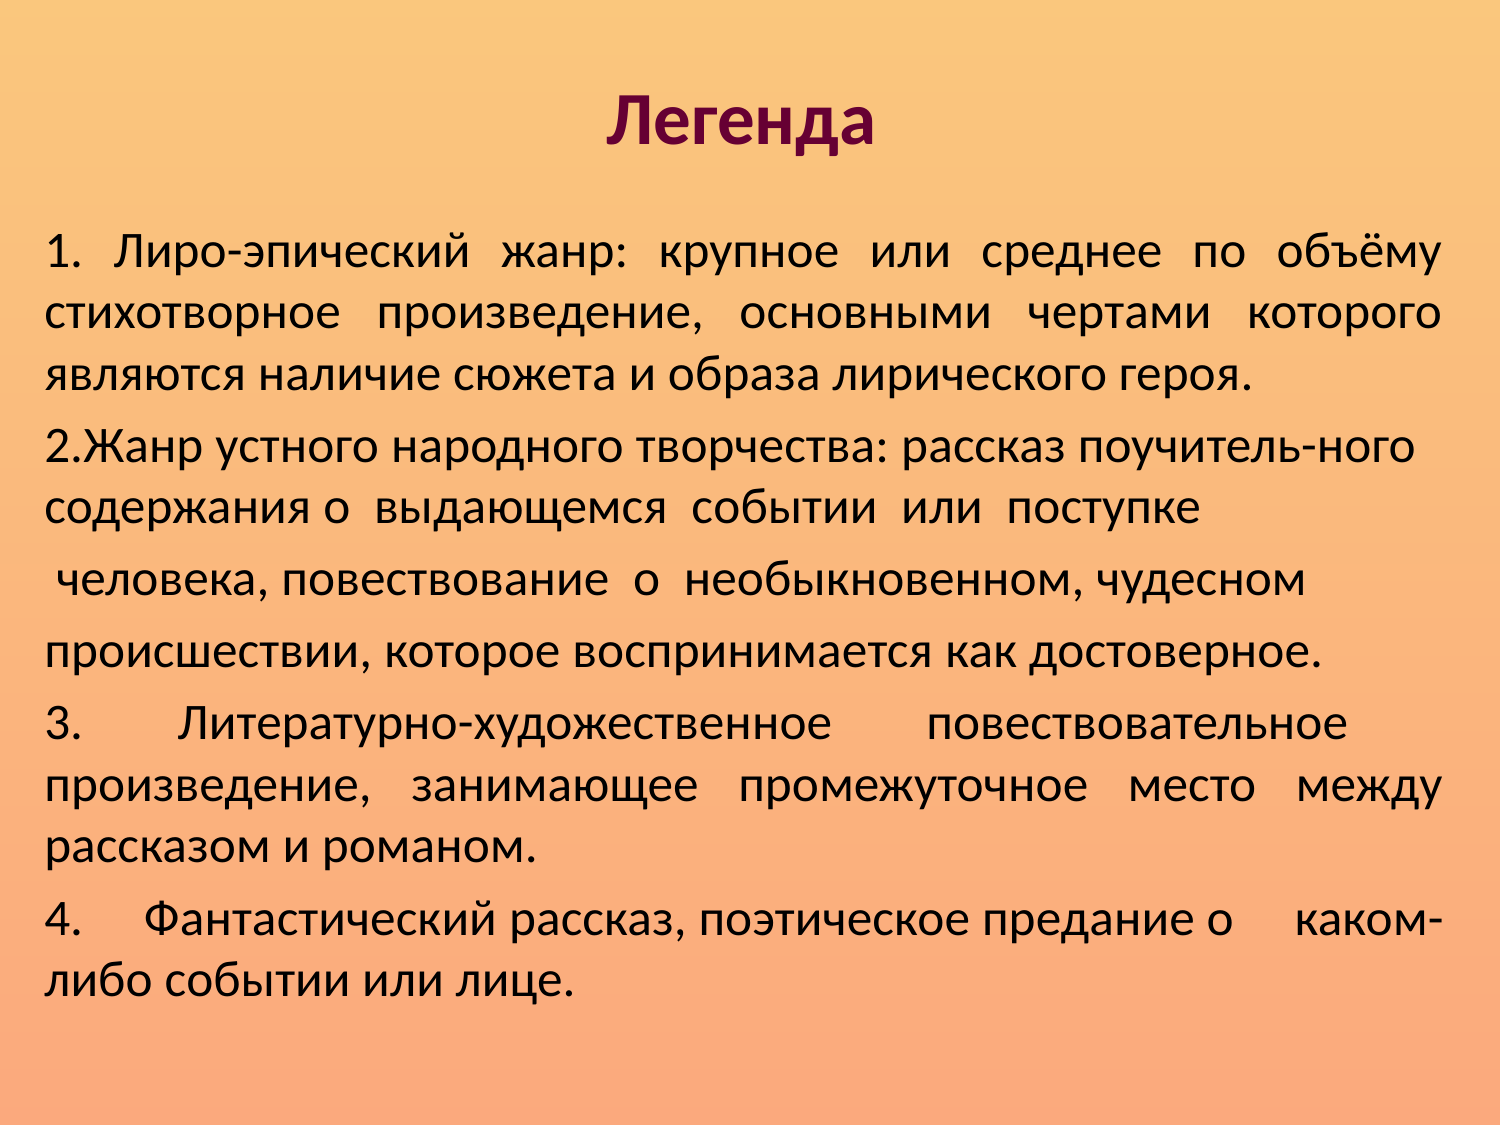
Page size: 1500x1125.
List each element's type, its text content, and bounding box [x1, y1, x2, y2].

list 1. Лиро-эпический жанр: крупное или среднее по объёму стихотворное произведение, основными чертами которого являются наличие сюжета и образа лирического героя. 2.Жанр устного народного творчества: рассказ поучитель-ного содержания о выдающемся событии или поступке человека, повествование о необыкновенном, чудесном происшествии, которое воспринимается как достоверное. 3. Литературно-художественное повествовательное произведение, занимающее промежуточное место между рассказом и романом. 4. Фантастический рассказ, поэтическое предание о каком-либо событии или лице. [29, 208, 1459, 1035]
title Легенда [75, 45, 1425, 185]
